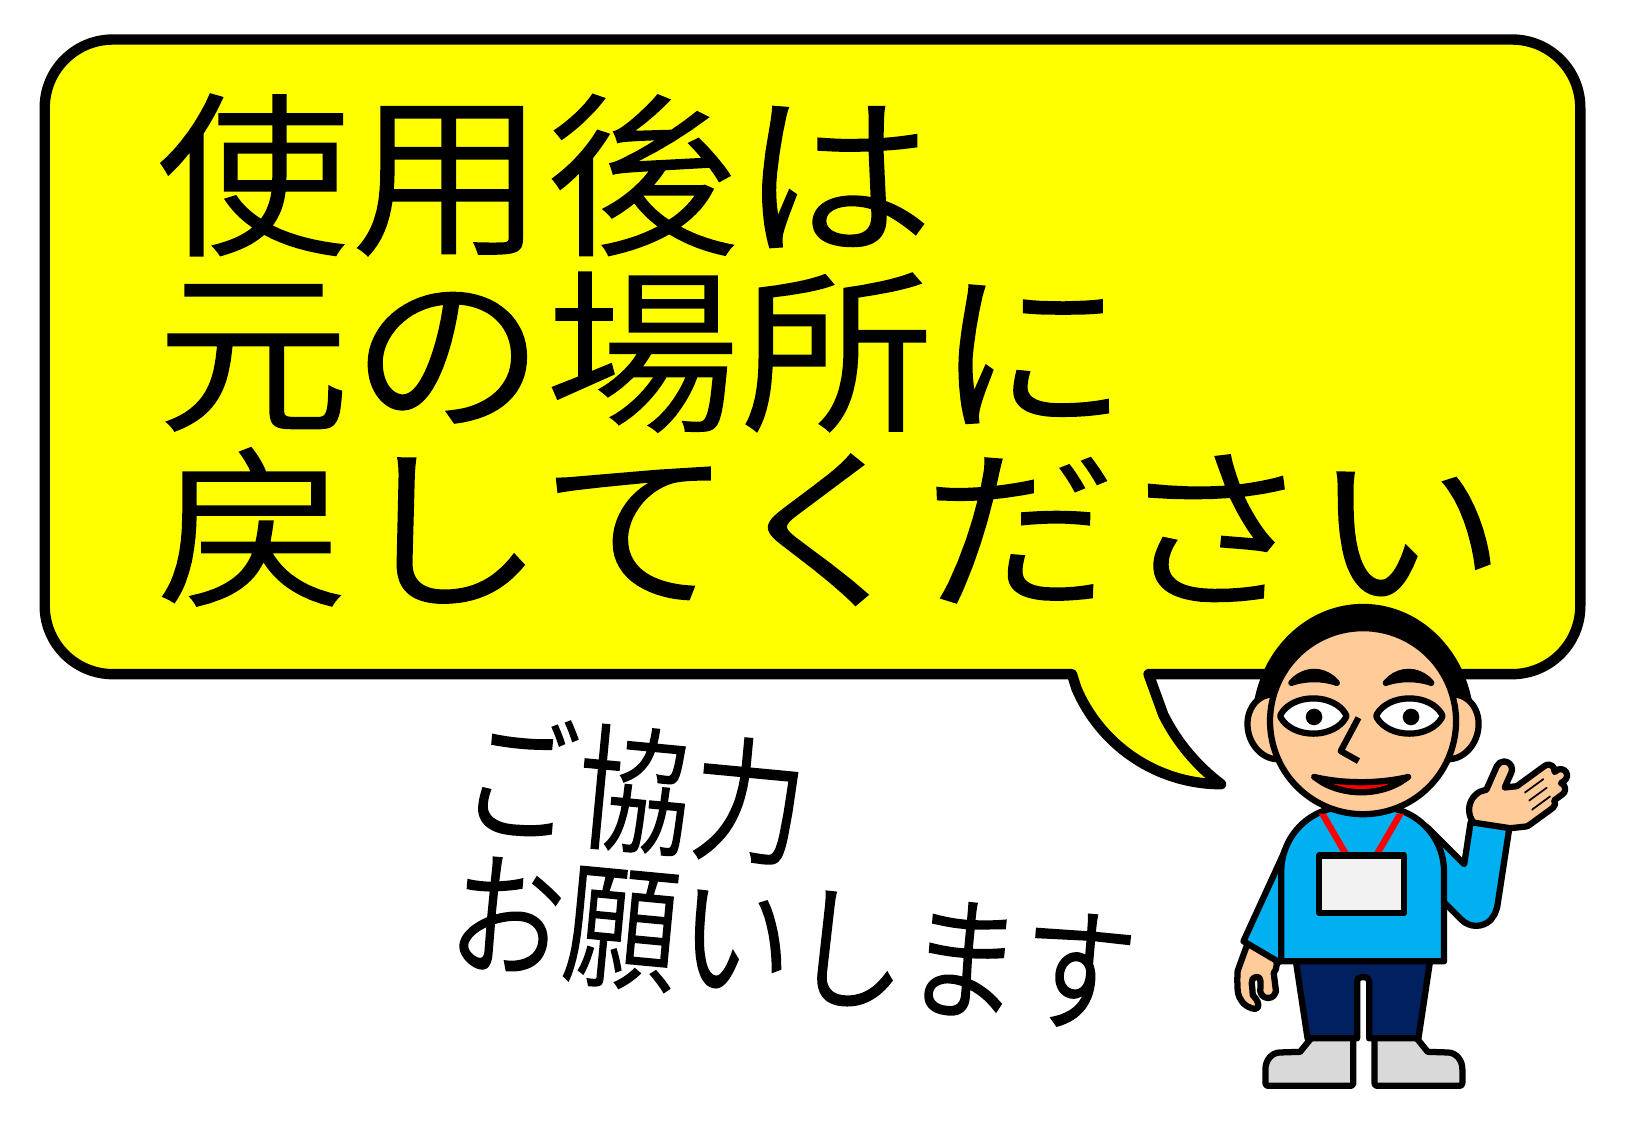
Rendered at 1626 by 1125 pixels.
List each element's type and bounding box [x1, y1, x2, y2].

text_box [42, 37, 1583, 787]
text_box [1226, 606, 1559, 1086]
